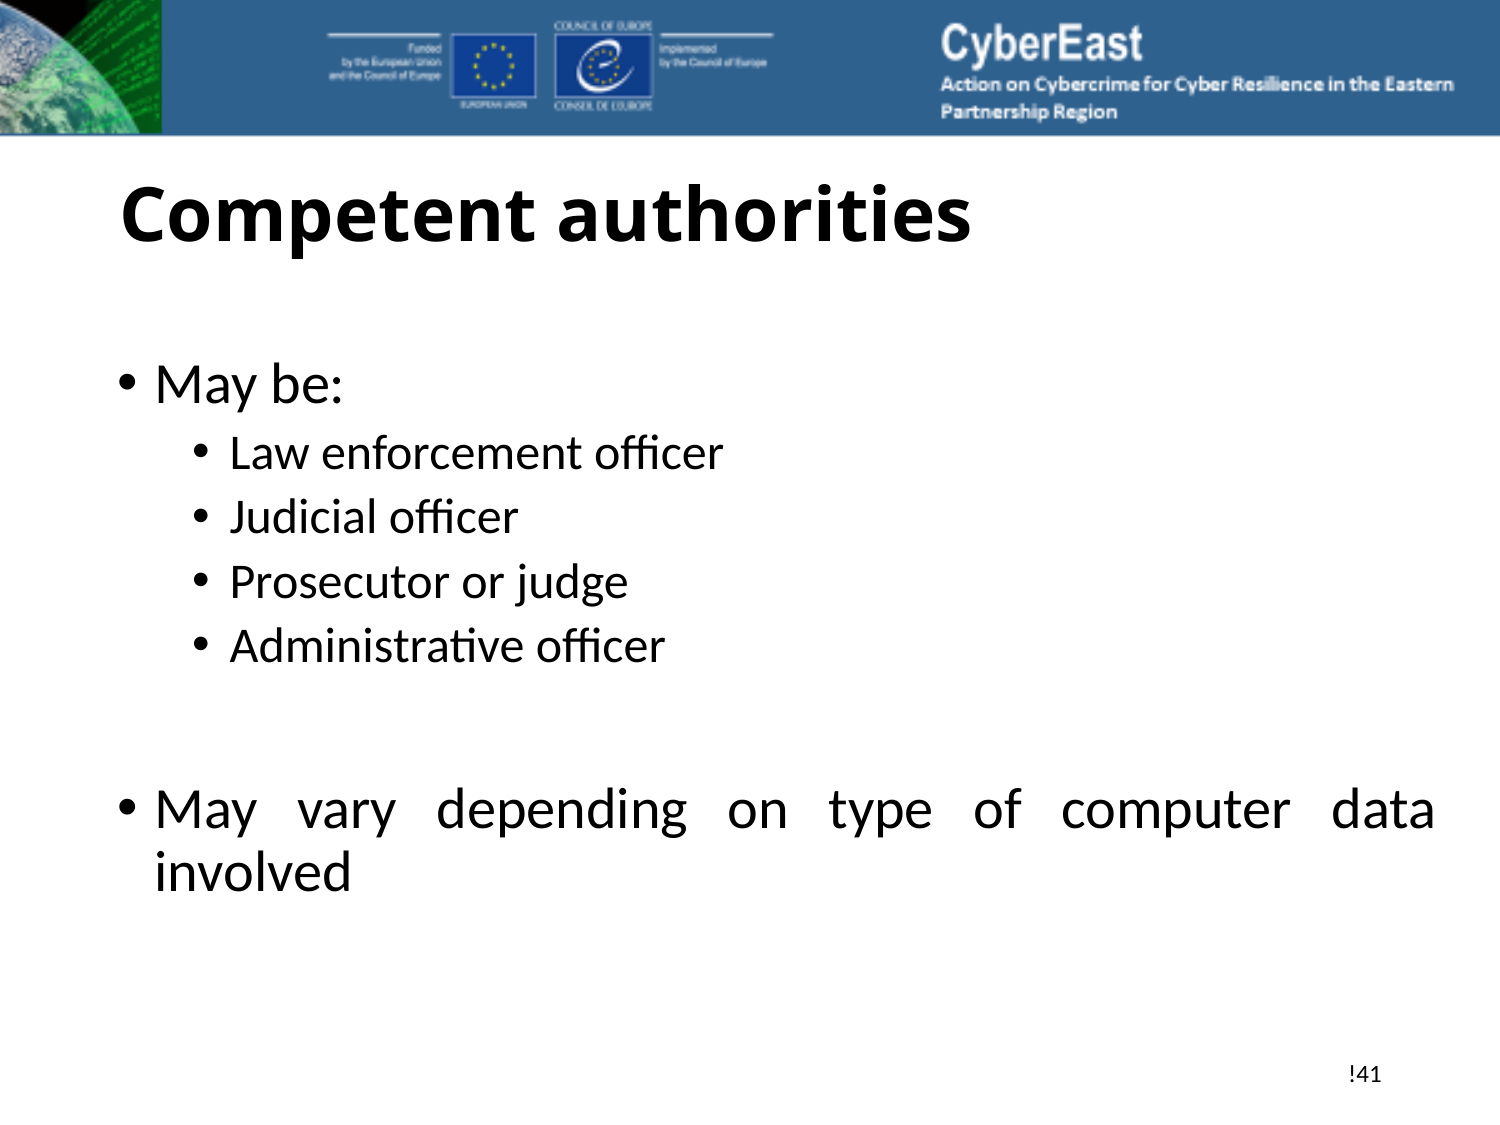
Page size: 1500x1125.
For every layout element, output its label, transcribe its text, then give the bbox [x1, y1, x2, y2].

slide_number !41 [1059, 1042, 1397, 1103]
list May be: Law enforcement officer Judicial officer Prosecutor or judge Administrative officer May vary depending on type of computer data involved [102, 345, 1453, 994]
title Competent authorities [104, 108, 1398, 327]
picture [0, 0, 1500, 1125]
